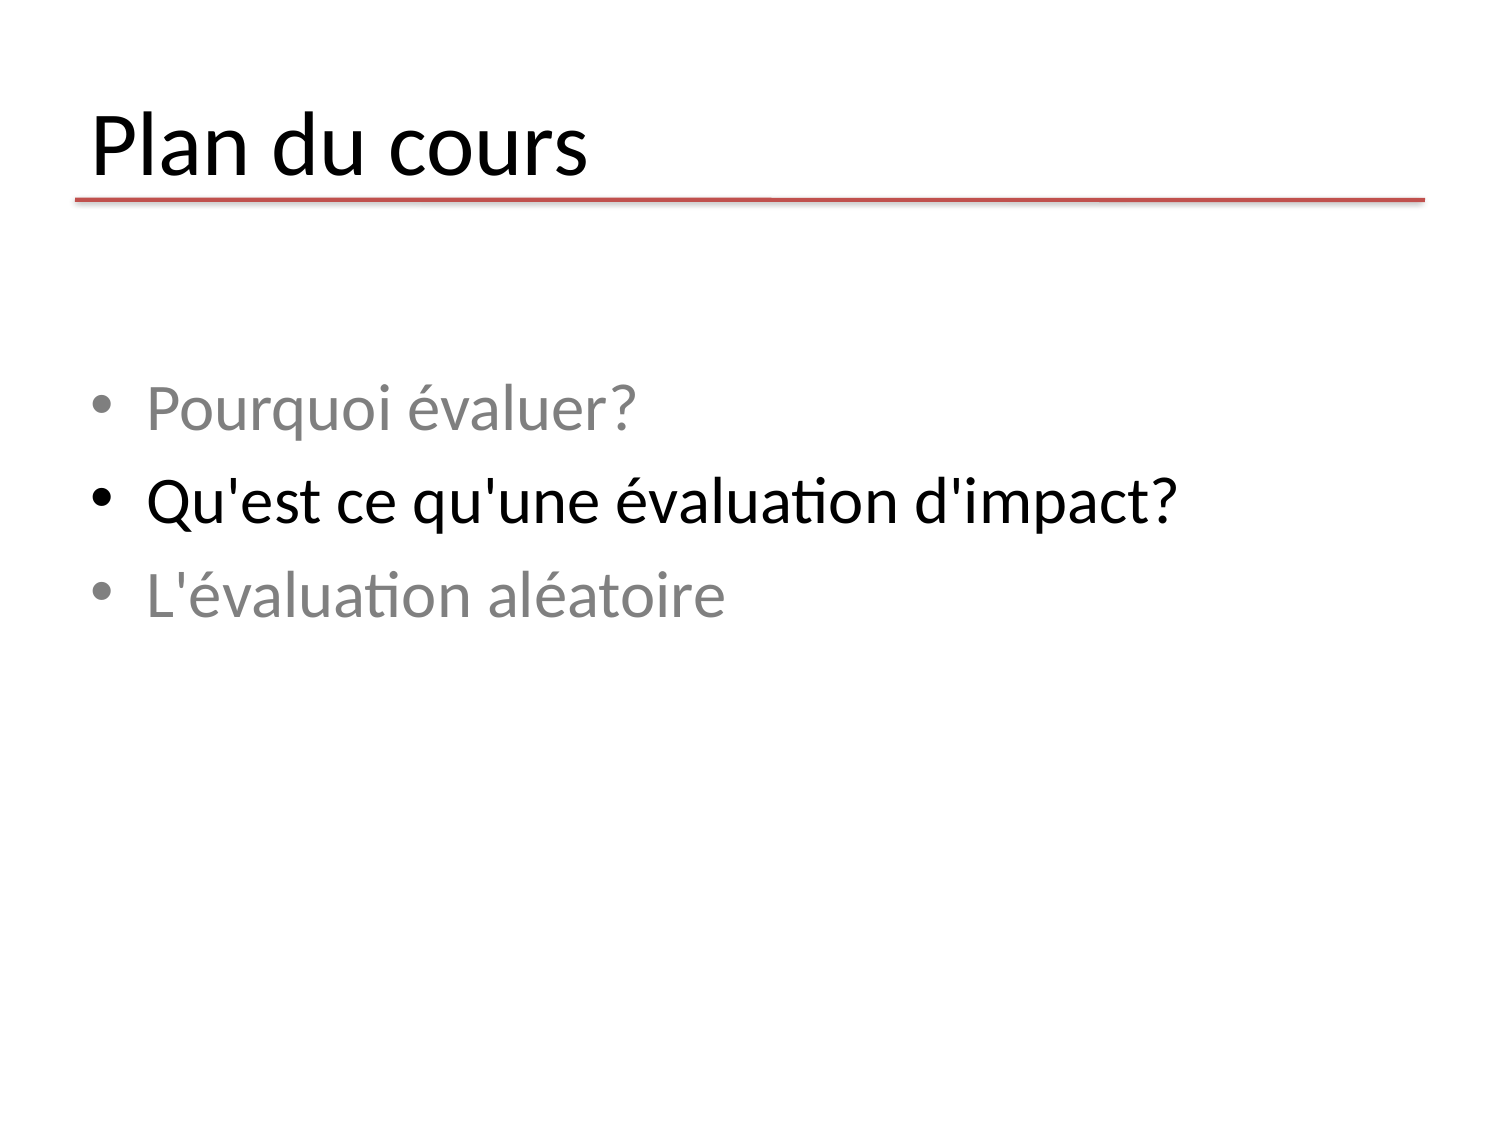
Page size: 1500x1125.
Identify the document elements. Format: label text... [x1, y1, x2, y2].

title Plan du cours [75, 45, 1425, 233]
list Pourquoi évaluer? Qu'est ce qu'une évaluation d'impact? L'évaluation aléatoire [75, 262, 1425, 1005]
